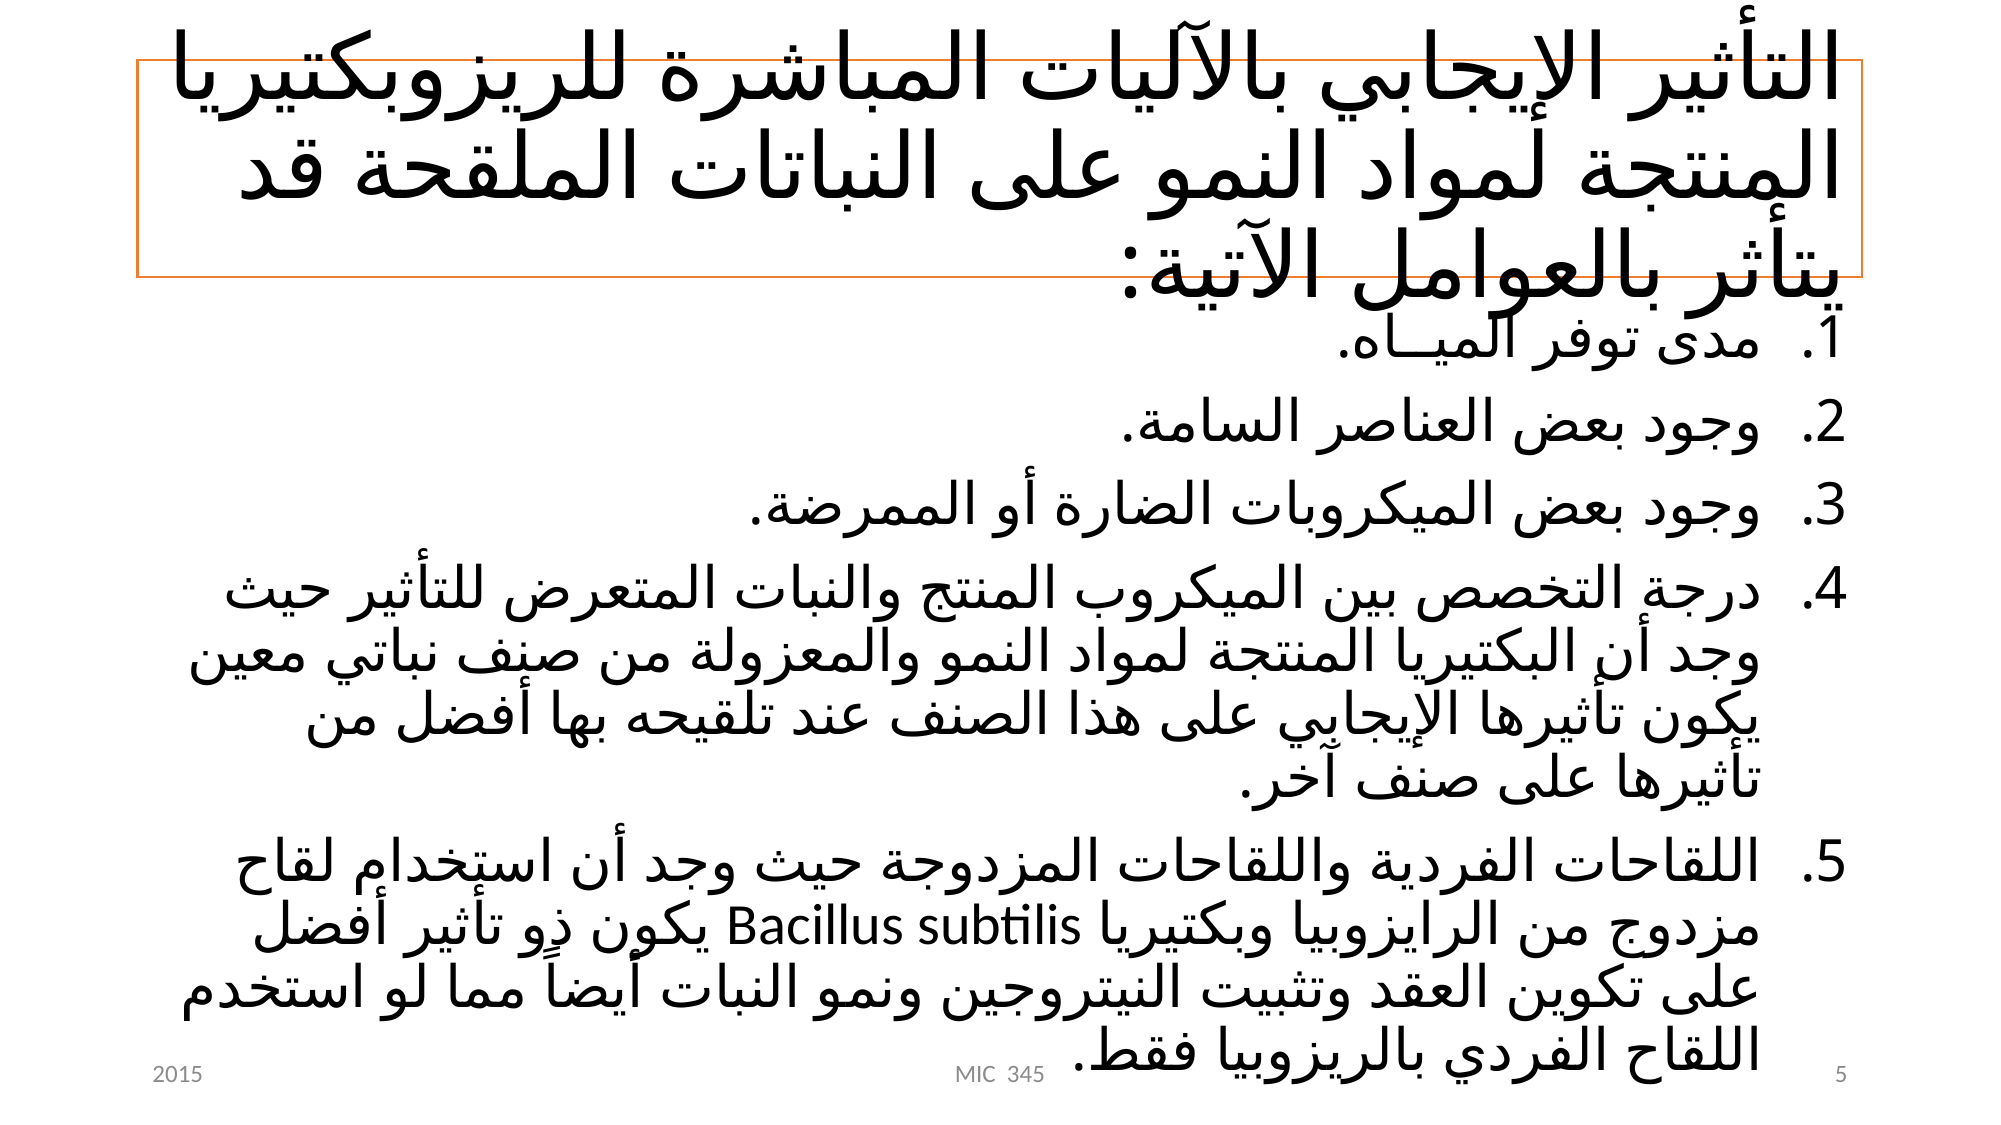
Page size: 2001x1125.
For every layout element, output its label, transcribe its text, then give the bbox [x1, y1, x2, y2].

slide_number 5 [1412, 1042, 1863, 1103]
list مدى توفر الميــاه. وجود بعض العناصر السامة. وجود بعض الميكروبات الضارة أو الممرضة. درجة التخصص بين الميكروب المنتج والنبات المتعرض للتأثير حيث وجد أن البكتيريا المنتجة لمواد النمو والمعزولة من صنف نباتي معين يكون تأثيرها الإيجابي على هذا الصنف عند تلقيحه بها أفضل من تأثيرها على صنف آخر. اللقاحات الفردية واللقاحات المزدوجة حيث وجد أن استخدام لقاح مزدوج من الرايزوبيا وبكتيريا Bacillus subtilis يكون ذو تأثير أفضل على تكوين العقد وتثبيت النيتروجين ونمو النبات أيضاً مما لو استخدم اللقاح الفردي بالريزوبيا فقط. [137, 299, 1863, 1014]
footer MIC 345 [662, 1042, 1338, 1103]
slide_number 2015 [137, 1042, 588, 1103]
title التأثير الإيجابي بالآليات المباشرة للريزوبكتيريا المنتجة لمواد النمو على النباتات الملقحة قد يتأثر بالعوامل الآتية: [136, 59, 1863, 278]
